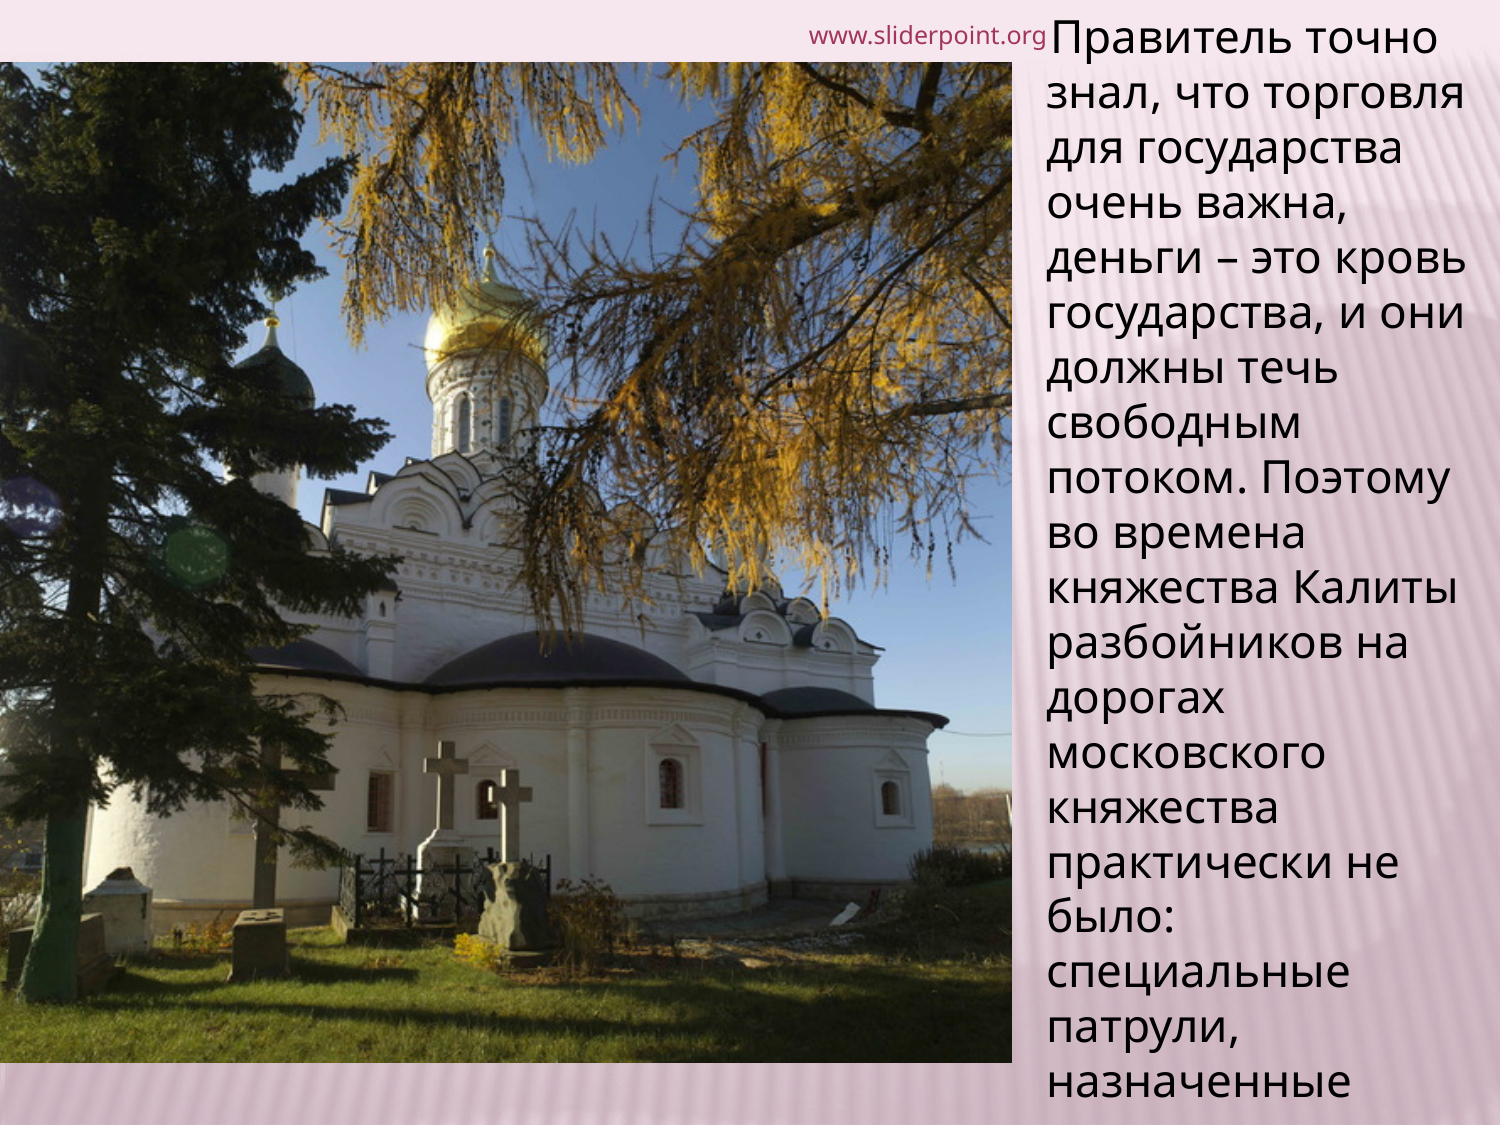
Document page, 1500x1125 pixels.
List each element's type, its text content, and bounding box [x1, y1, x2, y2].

list Правитель точно знал, что торговля для государства очень важна, деньги – это кровь государства, и они должны течь свободным потоком. Поэтому во времена княжества Калиты разбойников на дорогах московского княжества практически не было: специальные патрули, назначенные князем, уничтожали малейшие поползновения к помехе торговым людям. [974, 0, 1500, 1125]
footer www.sliderpoint.org [512, 12, 1063, 60]
picture [0, 62, 1012, 1063]
